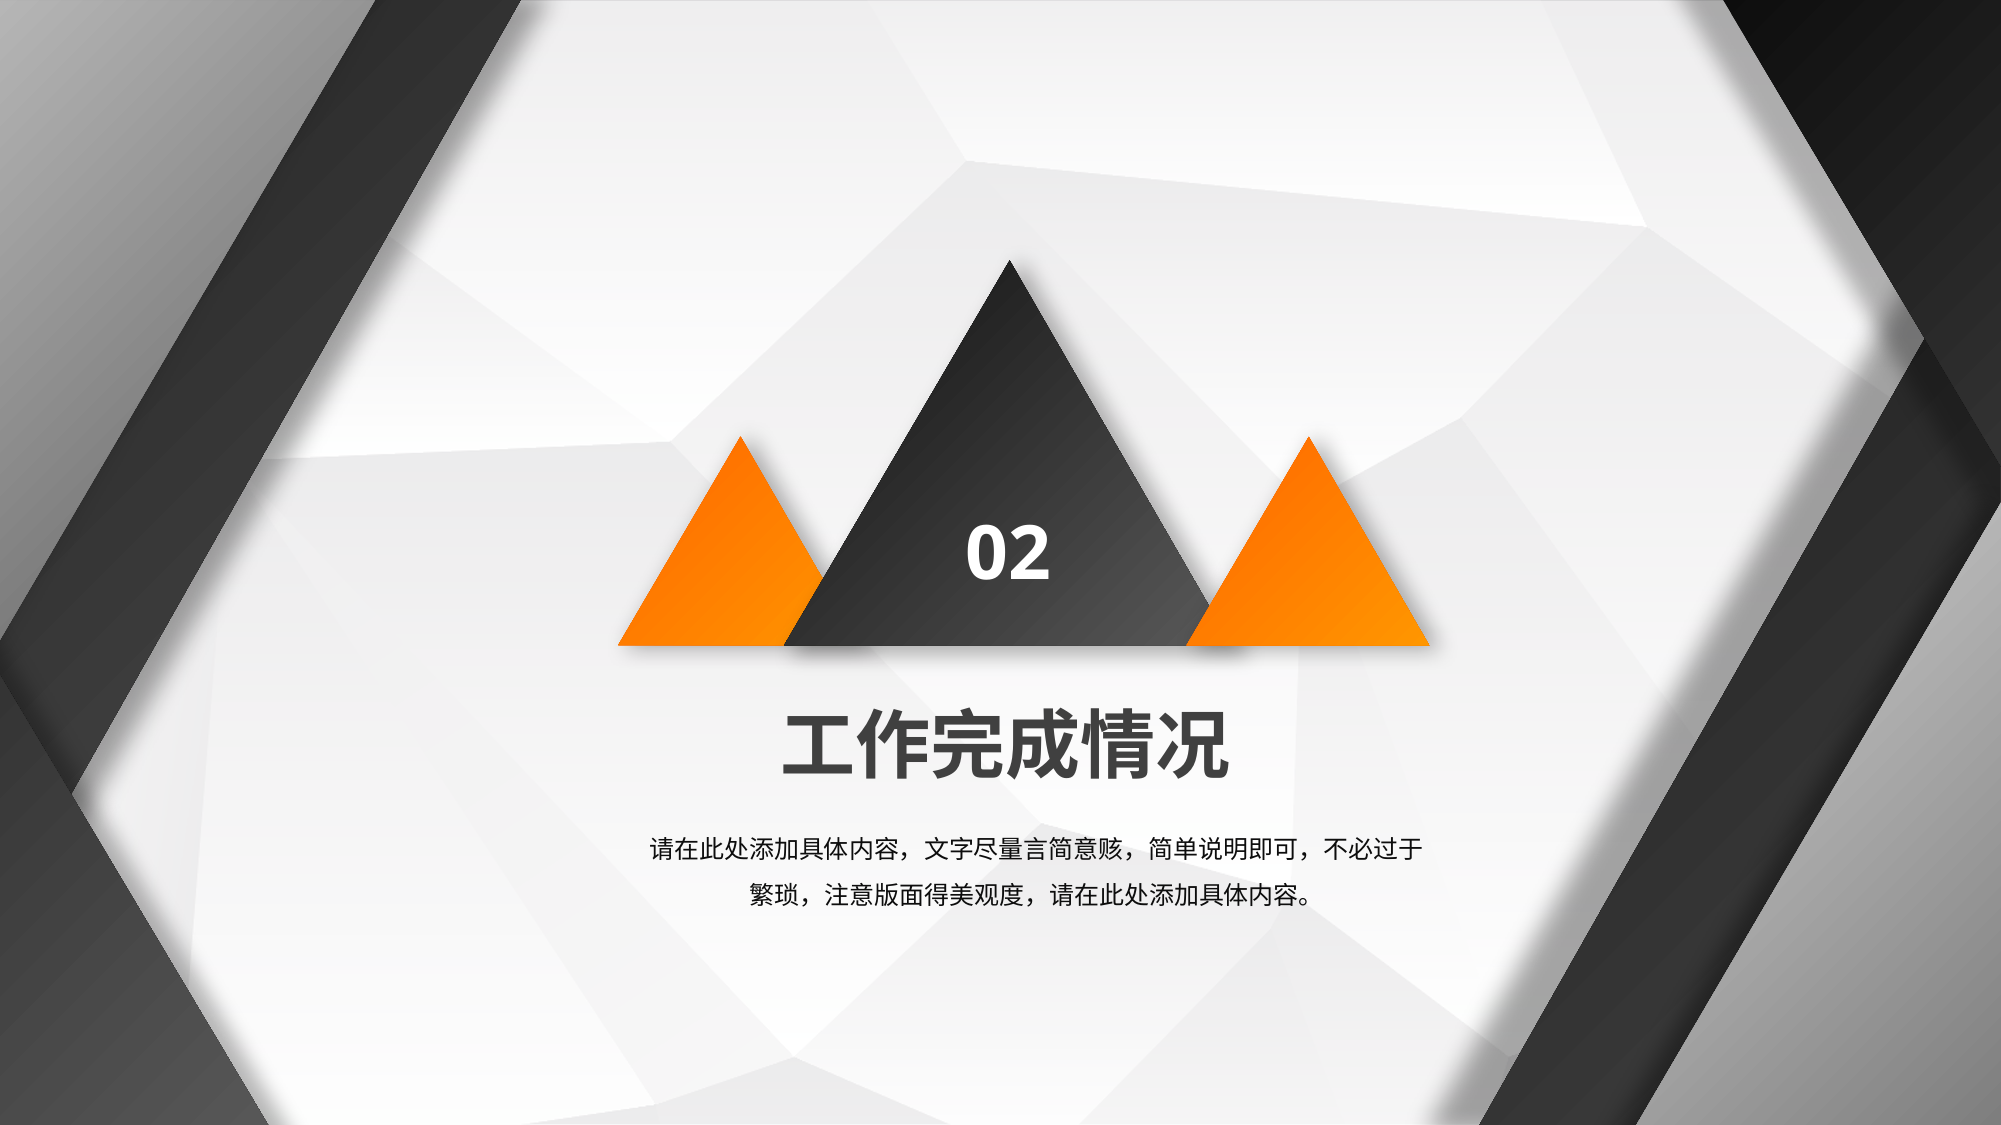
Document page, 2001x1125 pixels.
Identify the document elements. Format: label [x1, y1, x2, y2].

text_box [618, 260, 1430, 646]
text_box [0, 0, 526, 1125]
picture [526, 0, 1473, 1125]
text_box [1473, 0, 2000, 1125]
